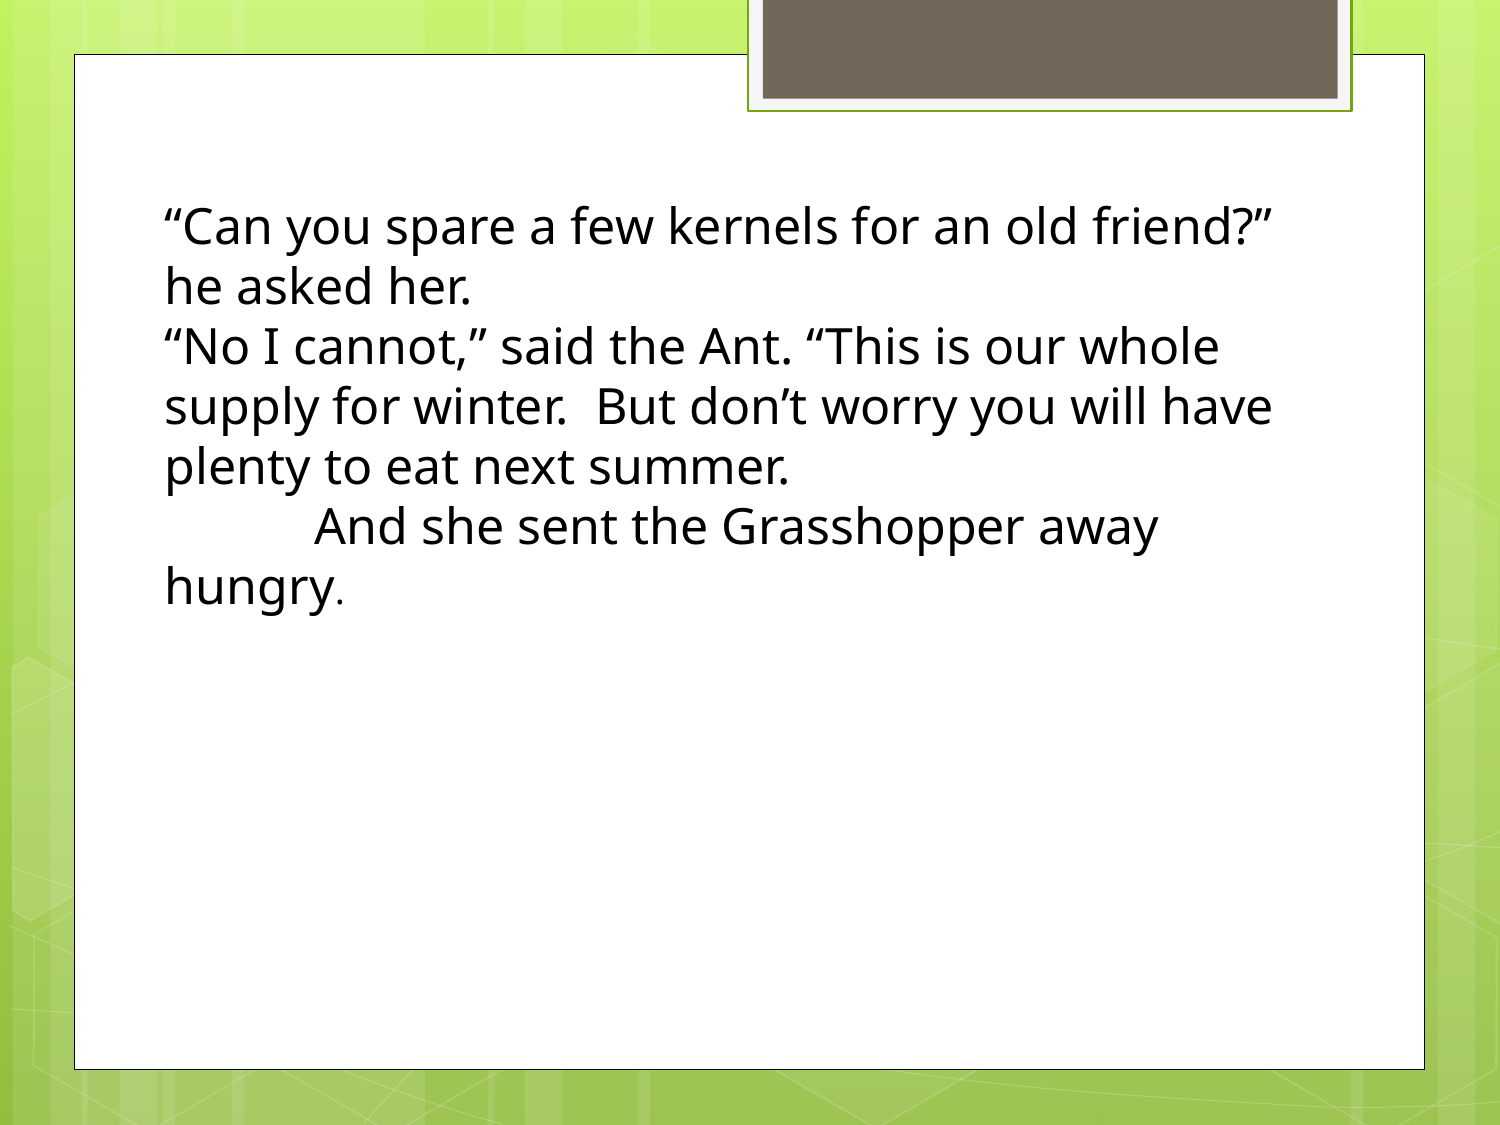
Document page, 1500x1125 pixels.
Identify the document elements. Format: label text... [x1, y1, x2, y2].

text_box “Can you spare a few kernels for an old friend?” he asked her. “No I cannot,” said the Ant. “This is our whole supply for winter. But don’t worry you will have plenty to eat next summer. And she sent the Grasshopper away hungry. [150, 187, 1300, 623]
